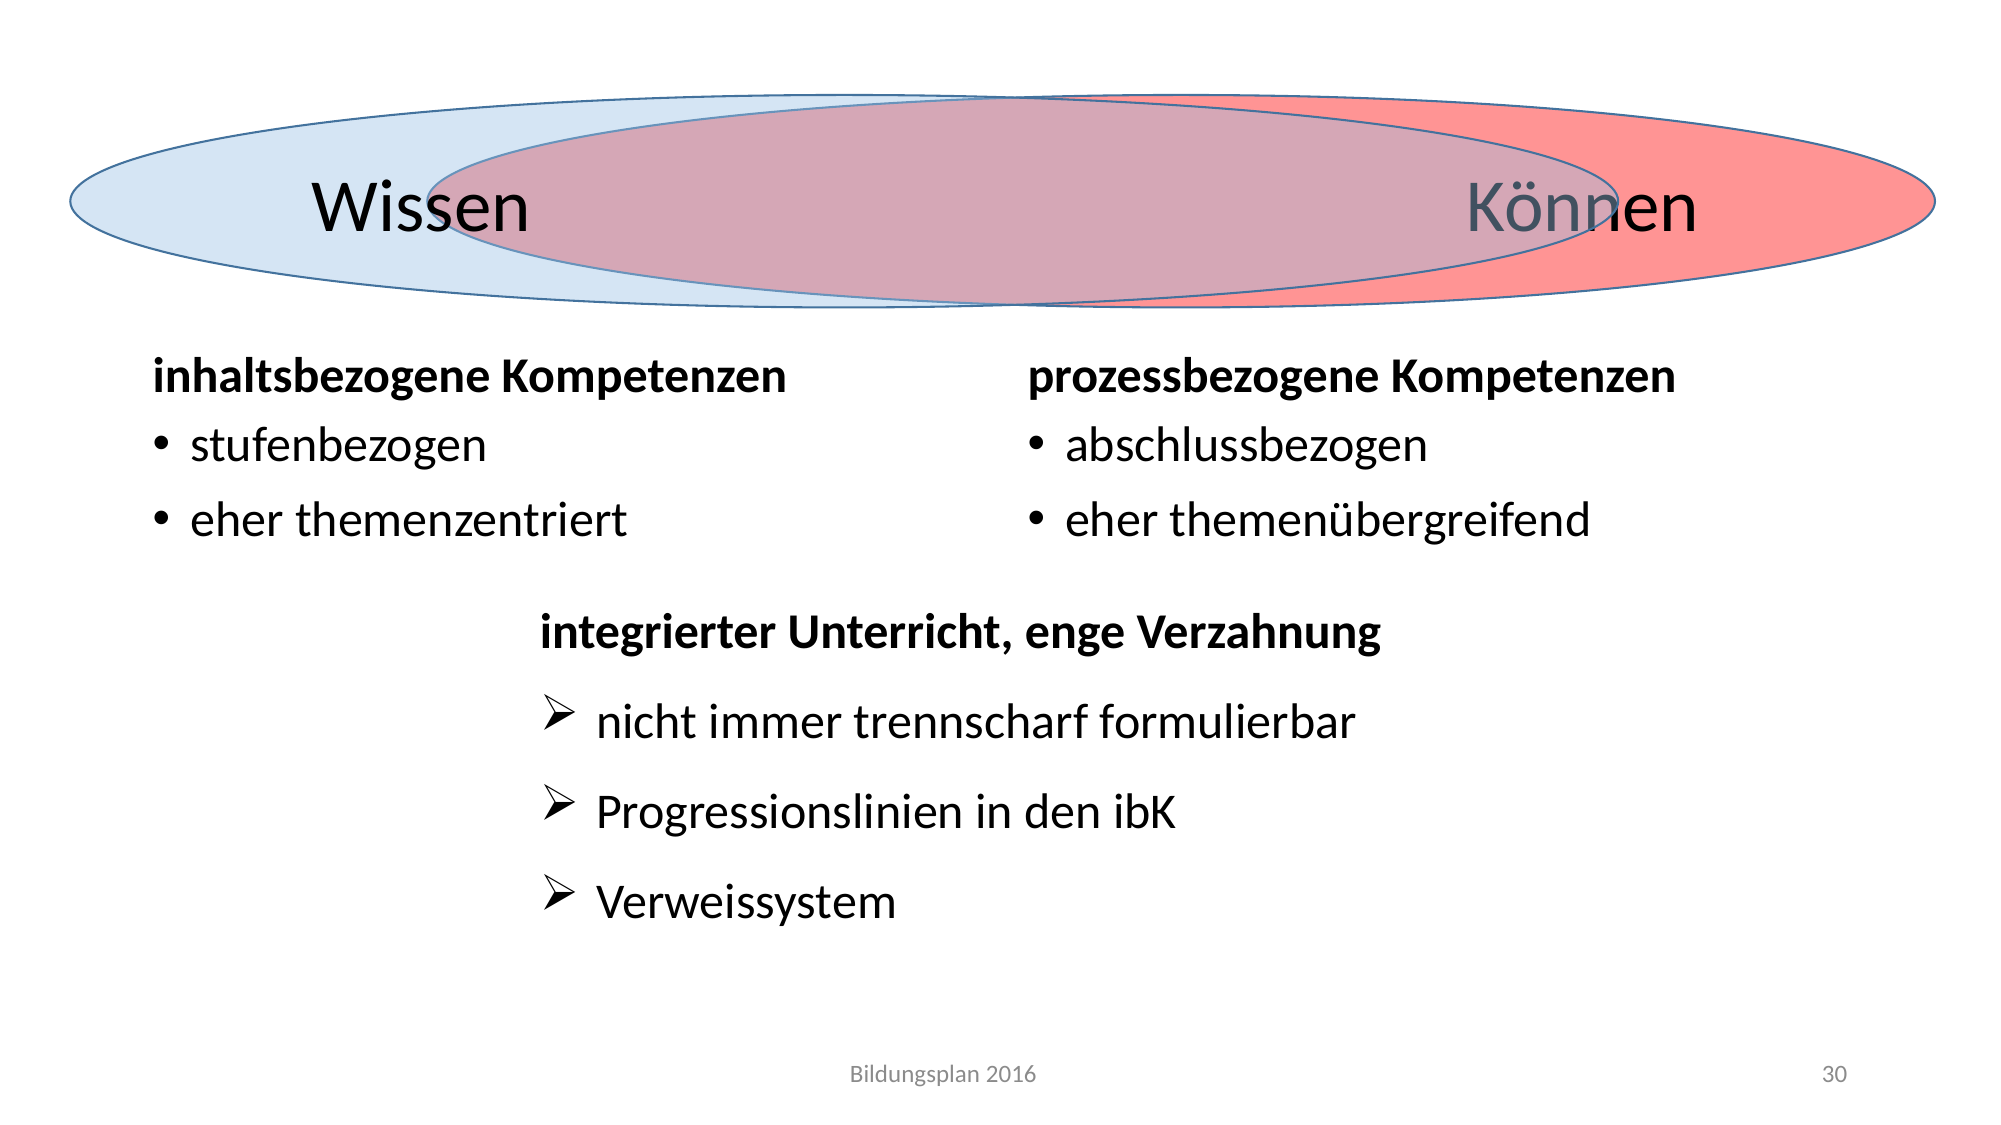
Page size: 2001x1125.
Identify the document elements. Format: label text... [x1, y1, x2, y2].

list inhaltsbezogene Kompetenzen [137, 308, 984, 410]
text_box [70, 94, 1935, 308]
list abschlussbezogen eher themenübergreifend [1012, 410, 1863, 589]
footer Bildungsplan 2016 [662, 1042, 1338, 1103]
list prozessbezogene Kompetenzen [1012, 308, 1863, 410]
list stufenbezogen eher themenzentriert [137, 410, 984, 619]
text_box integrierter Unterricht, enge Verzahnung nicht immer trennscharf formulierbar Progressionslinien in den ibK Verweissystem [524, 560, 1500, 936]
slide_number 30 [1412, 1042, 1863, 1103]
